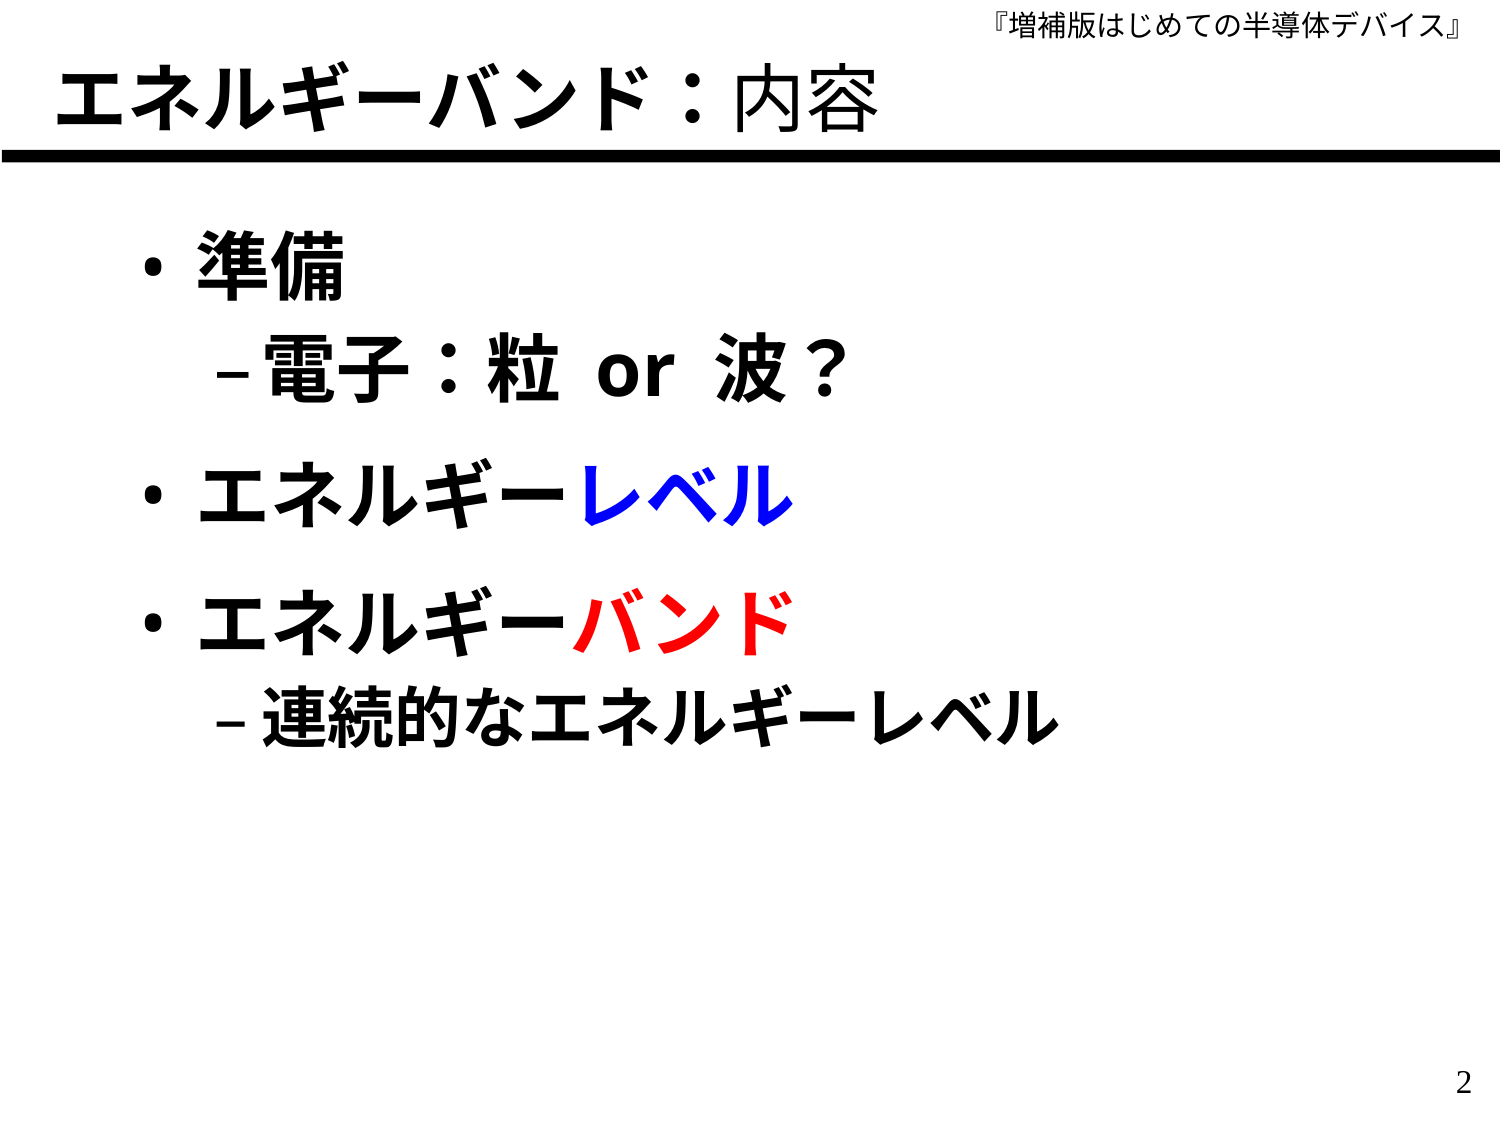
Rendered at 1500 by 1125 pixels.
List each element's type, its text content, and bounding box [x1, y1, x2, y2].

slide_number 2 [1175, 1042, 1488, 1118]
title エネルギーバンド：内容 [37, 30, 1500, 163]
list 準備 電子：粒 or 波？ エネルギーレベル エネルギーバンド 連続的なエネルギーレベル [123, 212, 1137, 882]
